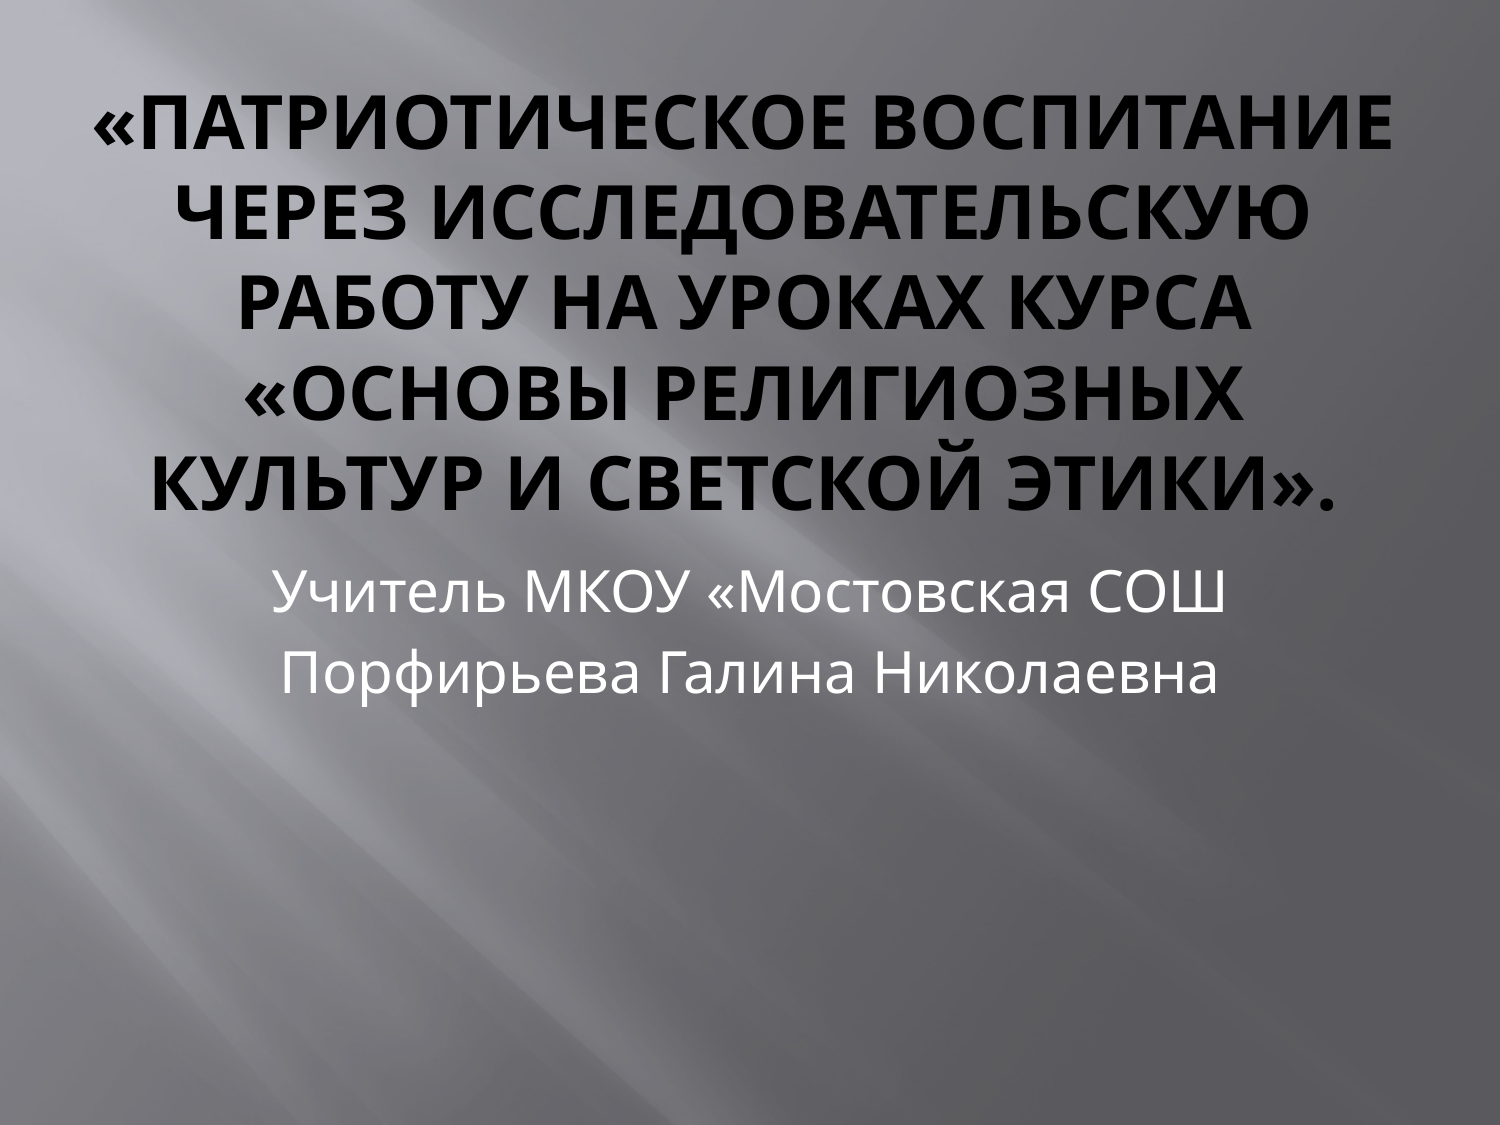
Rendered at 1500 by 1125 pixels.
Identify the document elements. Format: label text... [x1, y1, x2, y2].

title «Патриотическое воспитание через исследовательскую работу на уроках курса «Основы религиозных культур и светской этики». [69, 224, 1420, 525]
subtitle Учитель МКОУ «Мостовская СОШ Порфирьева Галина Николаевна [225, 546, 1275, 834]
